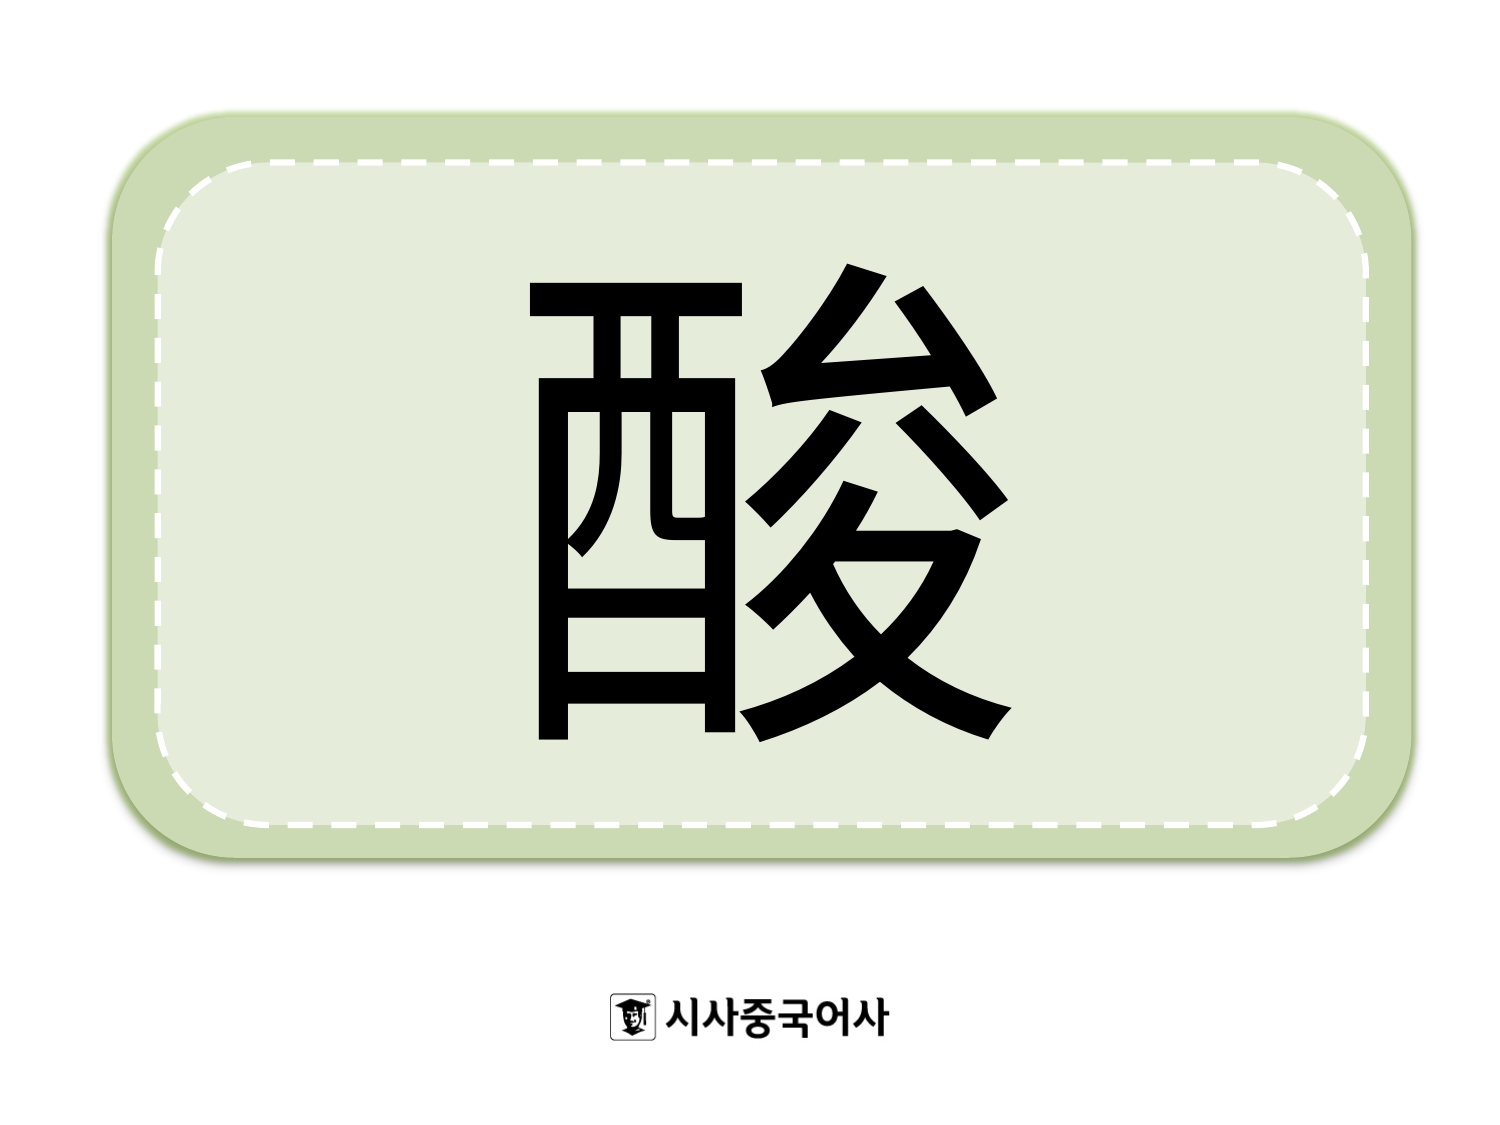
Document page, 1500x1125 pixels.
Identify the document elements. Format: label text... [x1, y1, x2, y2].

picture [602, 987, 898, 1047]
text_box 酸 [162, 160, 1371, 824]
